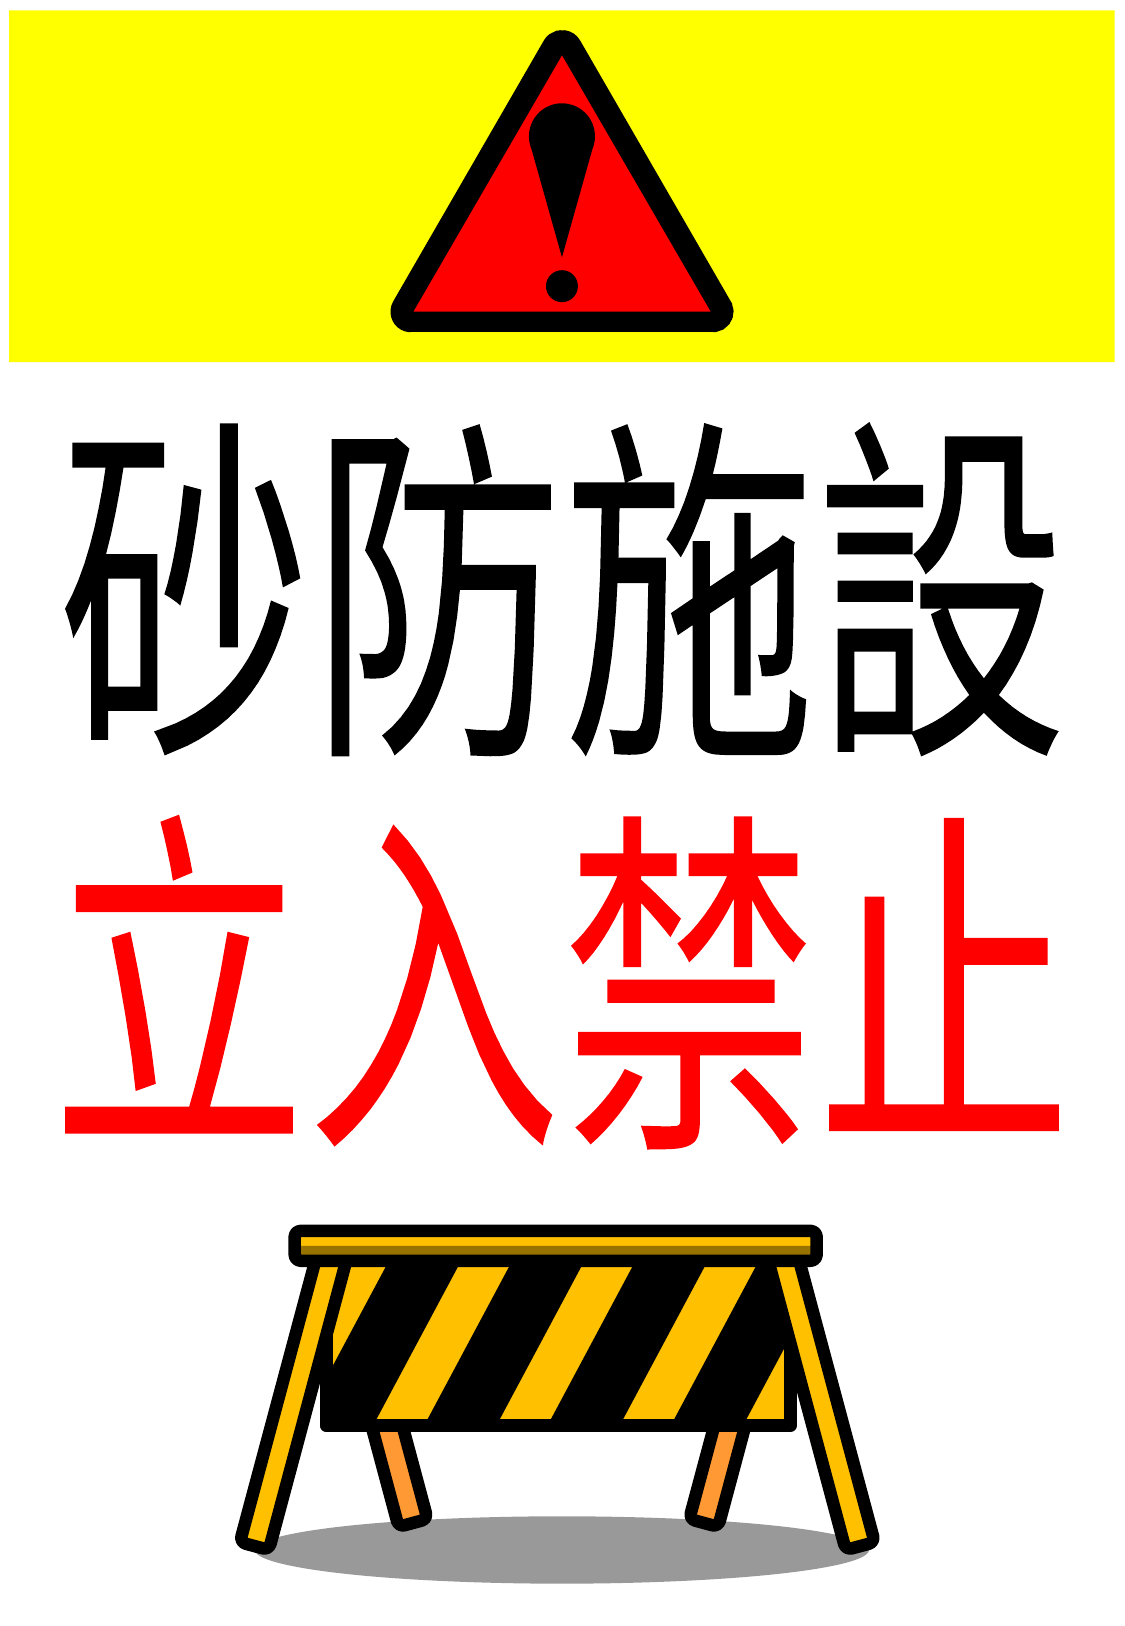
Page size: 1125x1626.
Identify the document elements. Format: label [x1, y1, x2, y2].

text_box [390, 30, 734, 332]
text_box [64, 421, 1060, 1150]
text_box [7, 8, 1117, 364]
text_box [254, 1230, 870, 1584]
